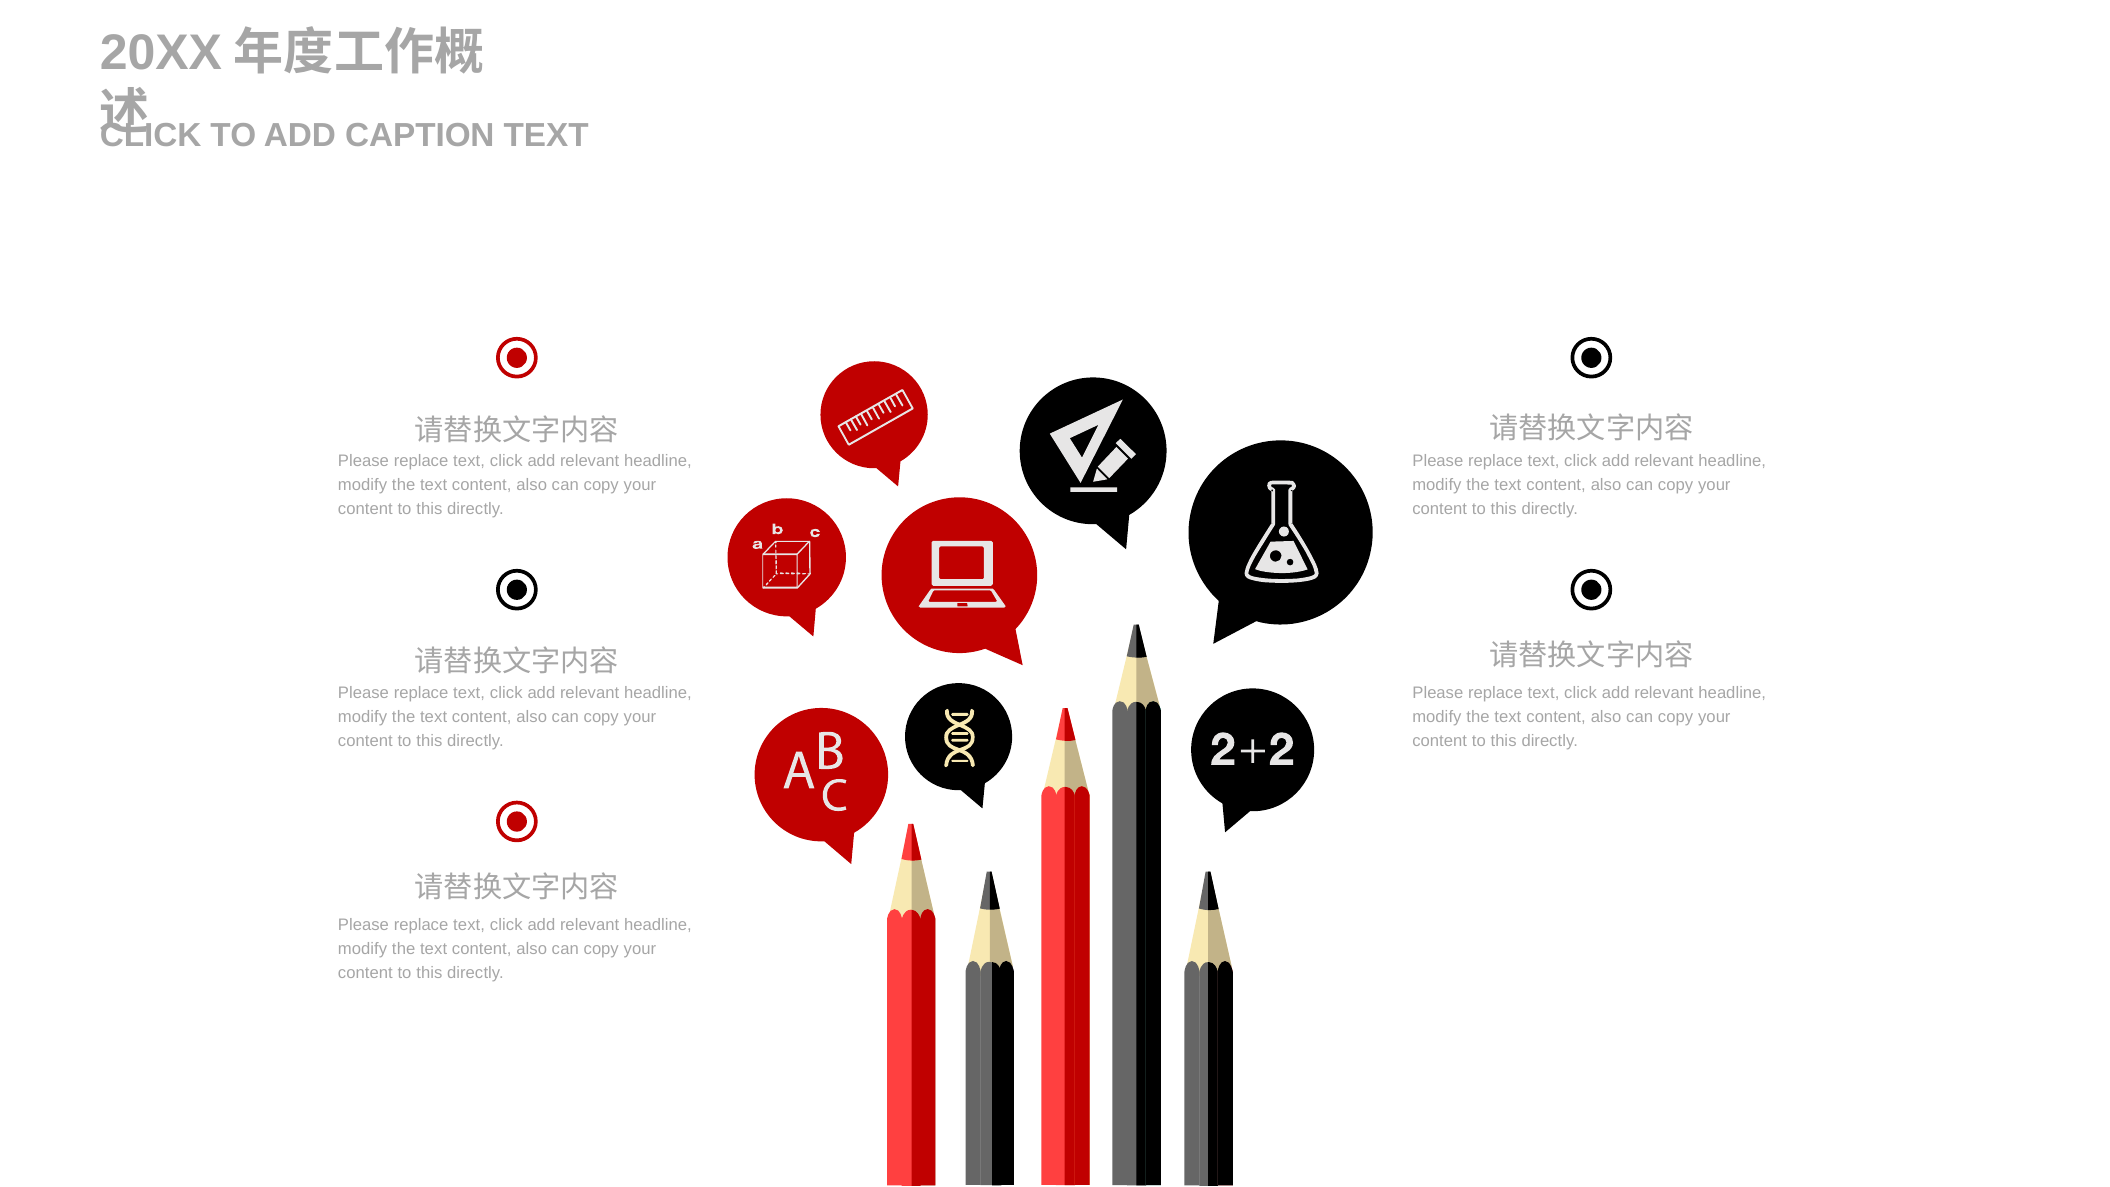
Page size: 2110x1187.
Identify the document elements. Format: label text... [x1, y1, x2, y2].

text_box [754, 707, 889, 865]
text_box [1570, 568, 1613, 611]
text_box 20XX年度工作概述 [99, 19, 534, 113]
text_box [1412, 629, 1771, 749]
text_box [495, 800, 538, 843]
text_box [1570, 336, 1613, 379]
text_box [904, 683, 1013, 809]
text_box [1112, 624, 1161, 1186]
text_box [887, 823, 936, 1186]
text_box CLICK TO ADD CAPTION TEXT [99, 113, 629, 154]
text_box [337, 404, 696, 517]
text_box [1184, 871, 1233, 1186]
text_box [1191, 688, 1315, 833]
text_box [1019, 377, 1167, 550]
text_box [495, 568, 538, 611]
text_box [337, 634, 696, 749]
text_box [727, 498, 846, 637]
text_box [820, 361, 928, 487]
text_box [495, 336, 538, 379]
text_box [1412, 402, 1771, 517]
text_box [872, 488, 1043, 666]
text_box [1041, 707, 1090, 1186]
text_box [1183, 431, 1382, 644]
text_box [965, 871, 1014, 1186]
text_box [337, 861, 696, 981]
